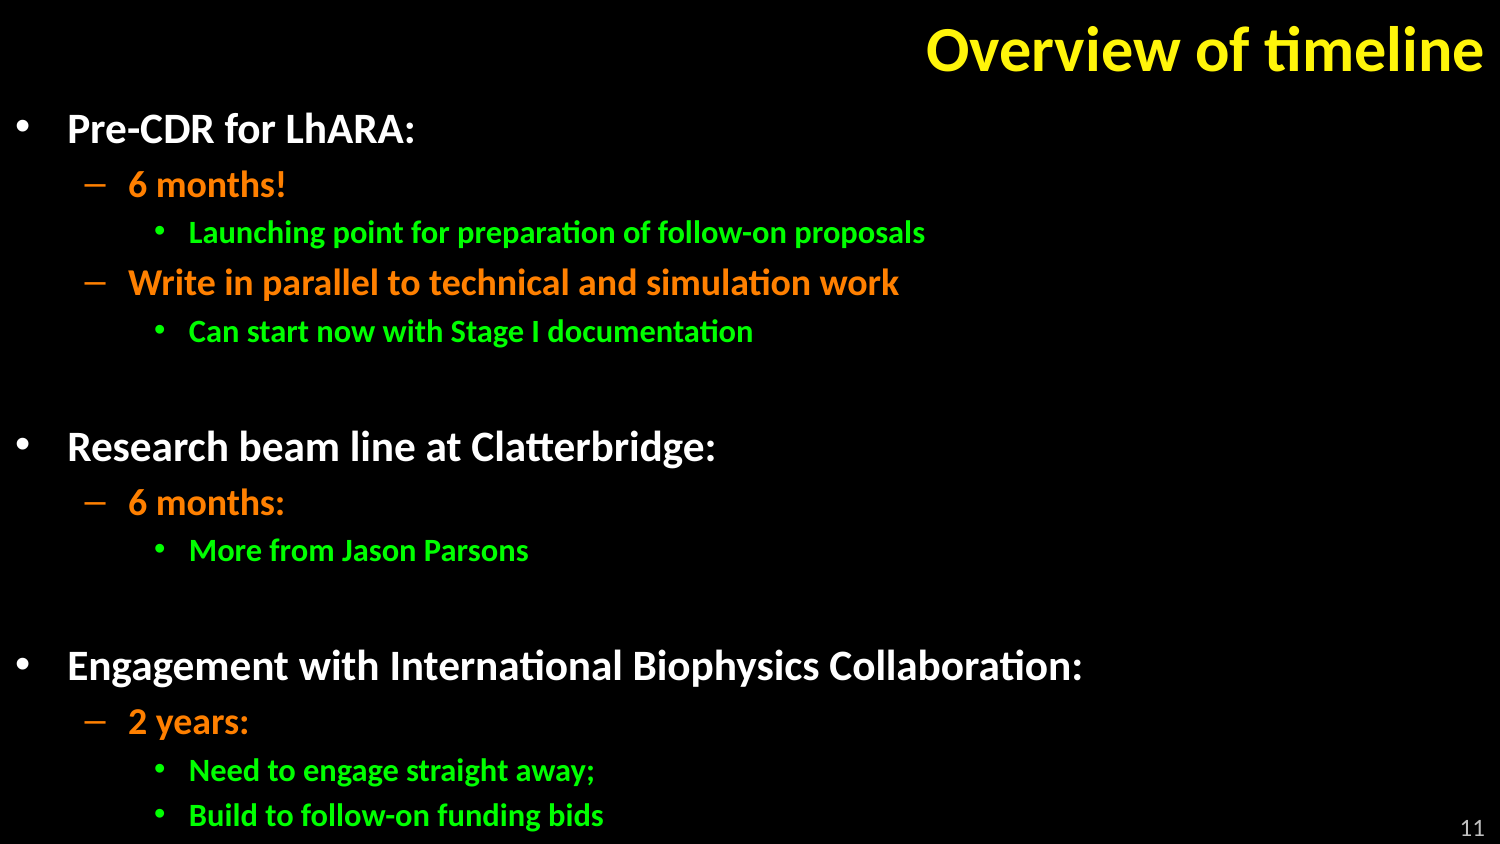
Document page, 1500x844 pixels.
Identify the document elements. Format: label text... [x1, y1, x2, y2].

slide_number 11 [1149, 808, 1500, 844]
list Pre-CDR for LhARA: 6 months! Launching point for preparation of follow-on proposals Write in parallel to technical and simulation work Can start now with Stage I documentation Research beam line at Clatterbridge: 6 months: More from Jason Parsons Engagement with International Biophysics Collaboration: 2 years: Need to engage straight away; Build to follow-on funding bids [0, 92, 1500, 844]
title Overview of timeline [0, 0, 1500, 92]
